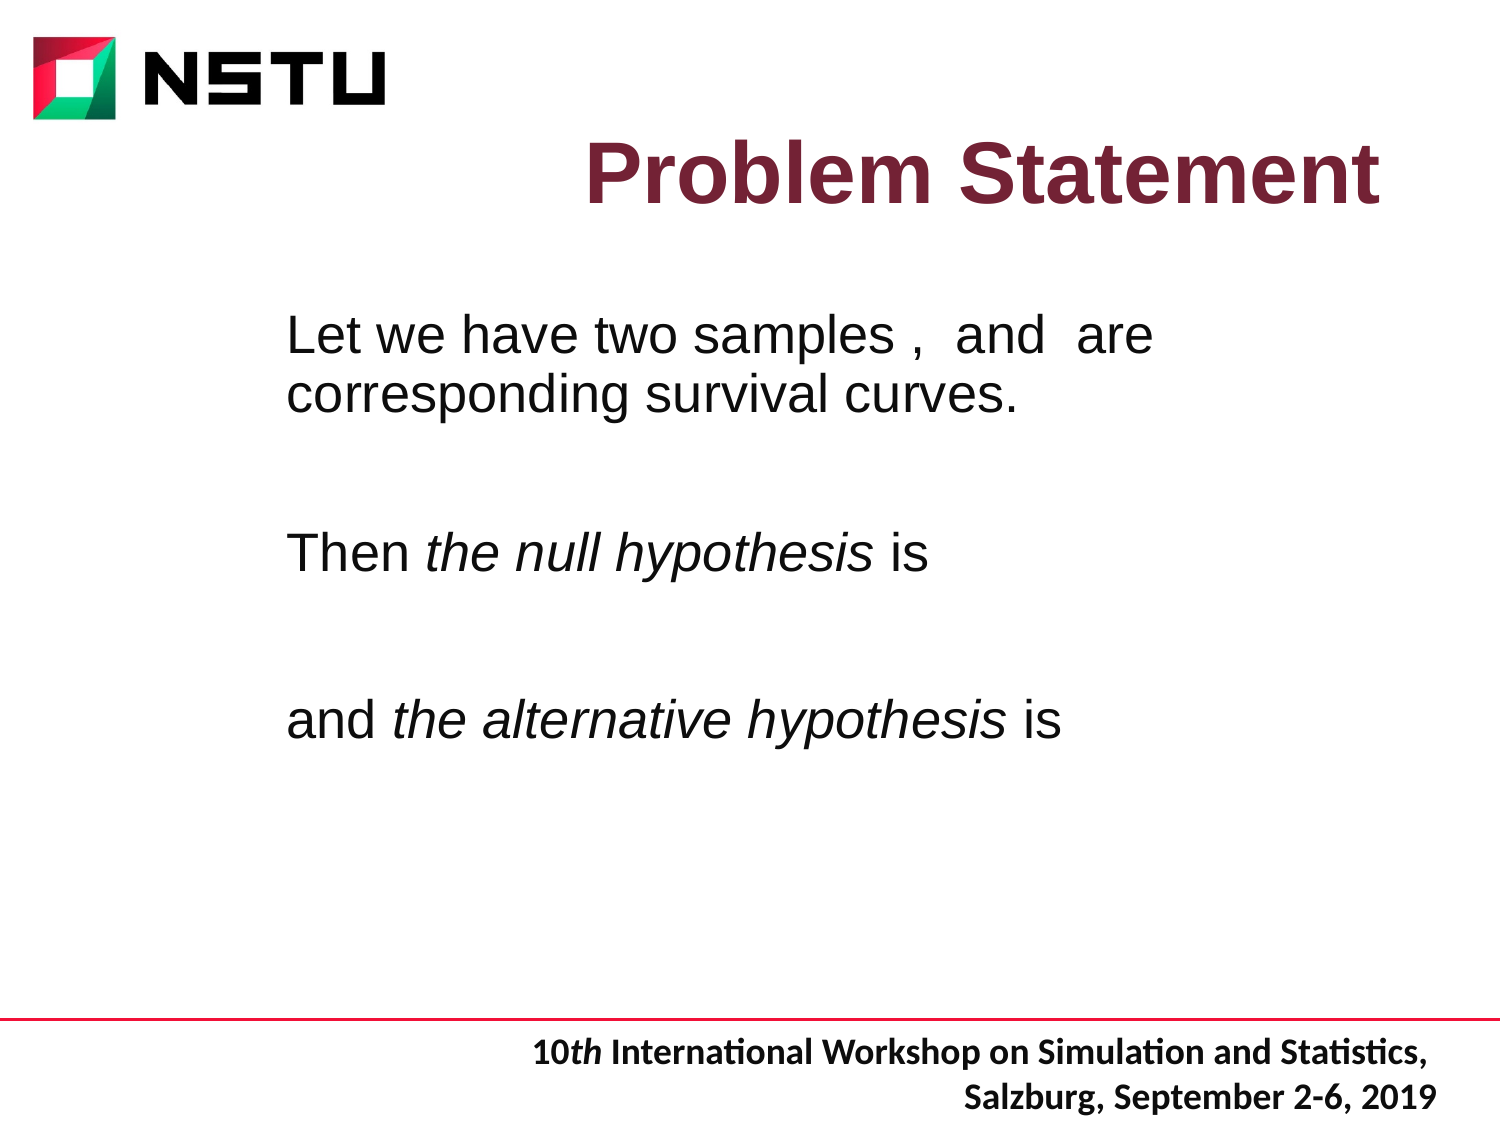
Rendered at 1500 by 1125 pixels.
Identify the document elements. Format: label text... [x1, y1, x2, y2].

text_box 10th International Workshop on Simulation and Statistics, Salzburg, September 2-6, 2019 [71, 1020, 1453, 1125]
picture [33, 0, 385, 157]
title Problem Statement [103, 73, 1397, 278]
